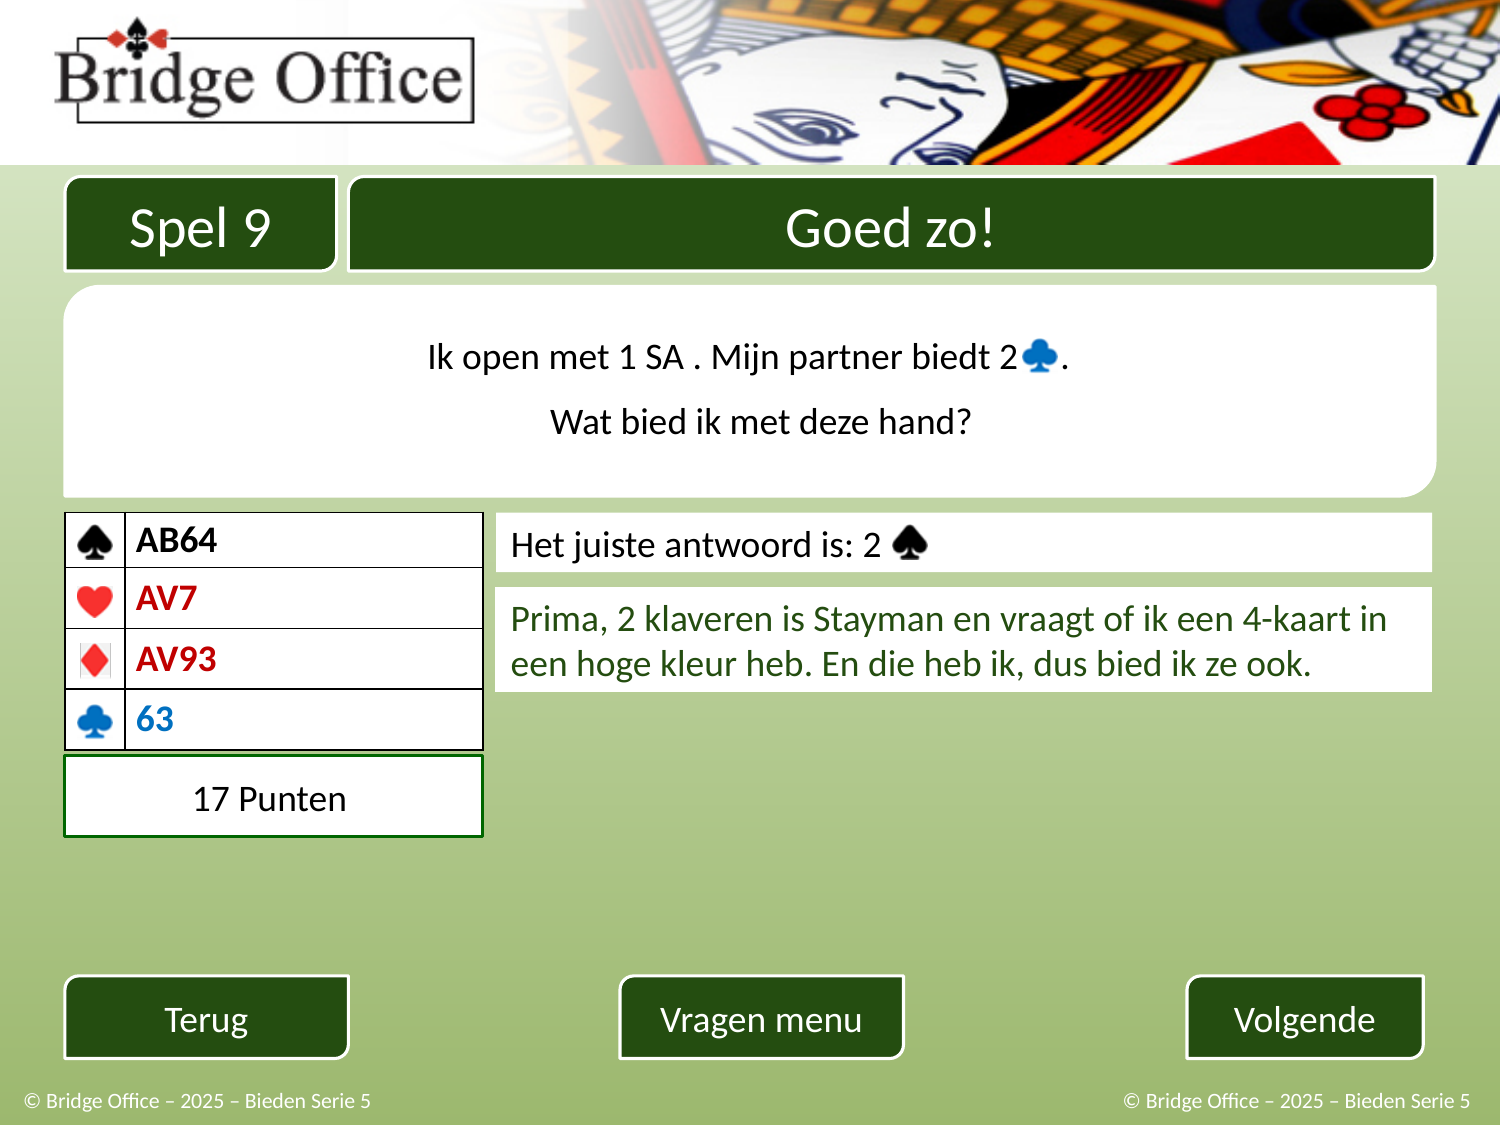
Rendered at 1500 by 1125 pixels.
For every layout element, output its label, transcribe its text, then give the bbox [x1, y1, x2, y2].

picture [892, 524, 928, 561]
table_cell 63 [126, 690, 482, 749]
picture [0, 0, 1500, 166]
text_box © Bridge Office – 2025 – Bieden Serie 5 [8, 1079, 393, 1121]
text_box © Bridge Office – 2025 – Bieden Serie 5 [1107, 1079, 1500, 1121]
picture [77, 643, 114, 679]
text_box Vragen menu [618, 974, 906, 1061]
text_box Spel 9 [63, 179, 339, 273]
text_box 17 Punten [63, 754, 484, 838]
text_box Wat bied ik met deze hand? [528, 389, 995, 450]
text_box Volgende [1185, 974, 1425, 1061]
text_box Terug [63, 974, 350, 1061]
picture [77, 703, 114, 740]
picture [77, 585, 114, 618]
table_cell AV7 [126, 568, 482, 628]
text_box Ik open met 1 SA . Mijn partner biedt 2 . [394, 324, 1104, 385]
picture [1022, 338, 1059, 374]
table_cell AV93 [126, 629, 482, 688]
text_box Het juiste antwoord is: 2 [496, 512, 1433, 573]
table_header [66, 513, 124, 567]
text_box Prima, 2 klaveren is Stayman en vraagt of ik een 4-kaart in een hoge kleur heb. En die heb ik, dus bied ik ze ook. [495, 587, 1432, 692]
picture [77, 524, 114, 561]
text_box [63, 284, 1437, 498]
table_cell [66, 690, 124, 749]
table_header AB64 [126, 513, 482, 567]
text_box Goed zo! [346, 179, 1437, 273]
table_cell [66, 568, 124, 628]
table_cell [66, 629, 124, 688]
